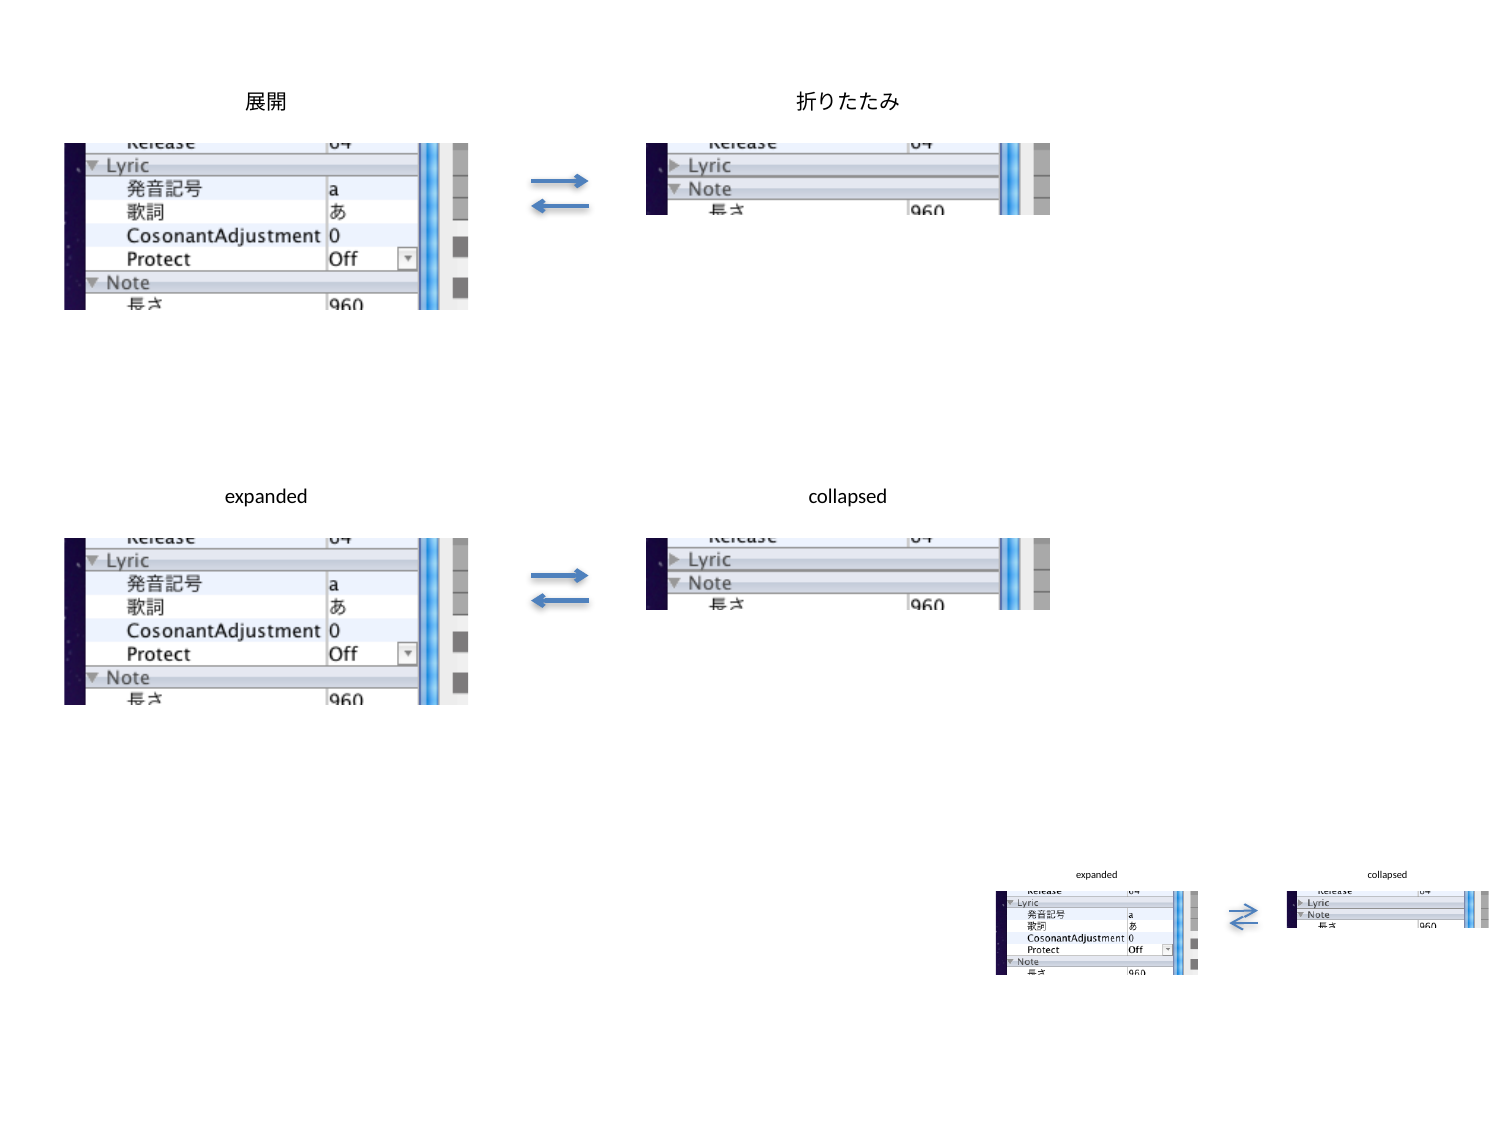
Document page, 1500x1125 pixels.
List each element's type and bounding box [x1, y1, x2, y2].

text_box [64, 475, 1051, 705]
text_box [995, 860, 1489, 976]
text_box [64, 80, 1051, 310]
